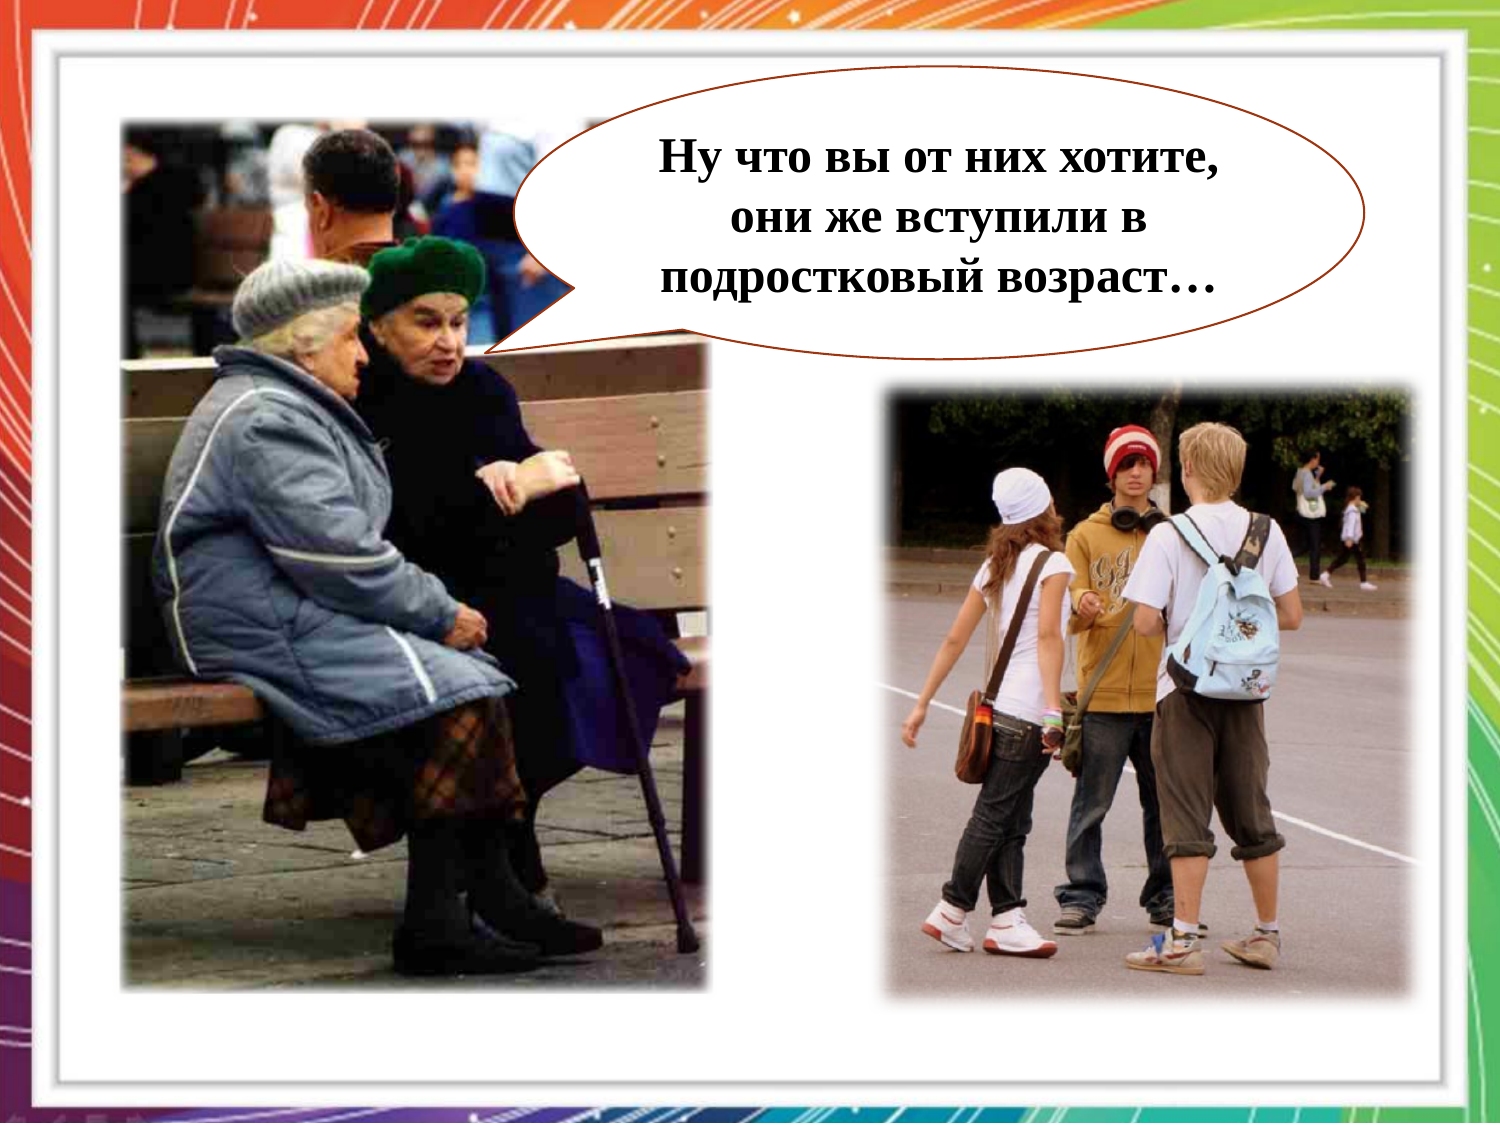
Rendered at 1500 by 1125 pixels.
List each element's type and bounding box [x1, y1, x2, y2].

picture [0, 0, 1500, 1124]
list [111, 113, 717, 1000]
